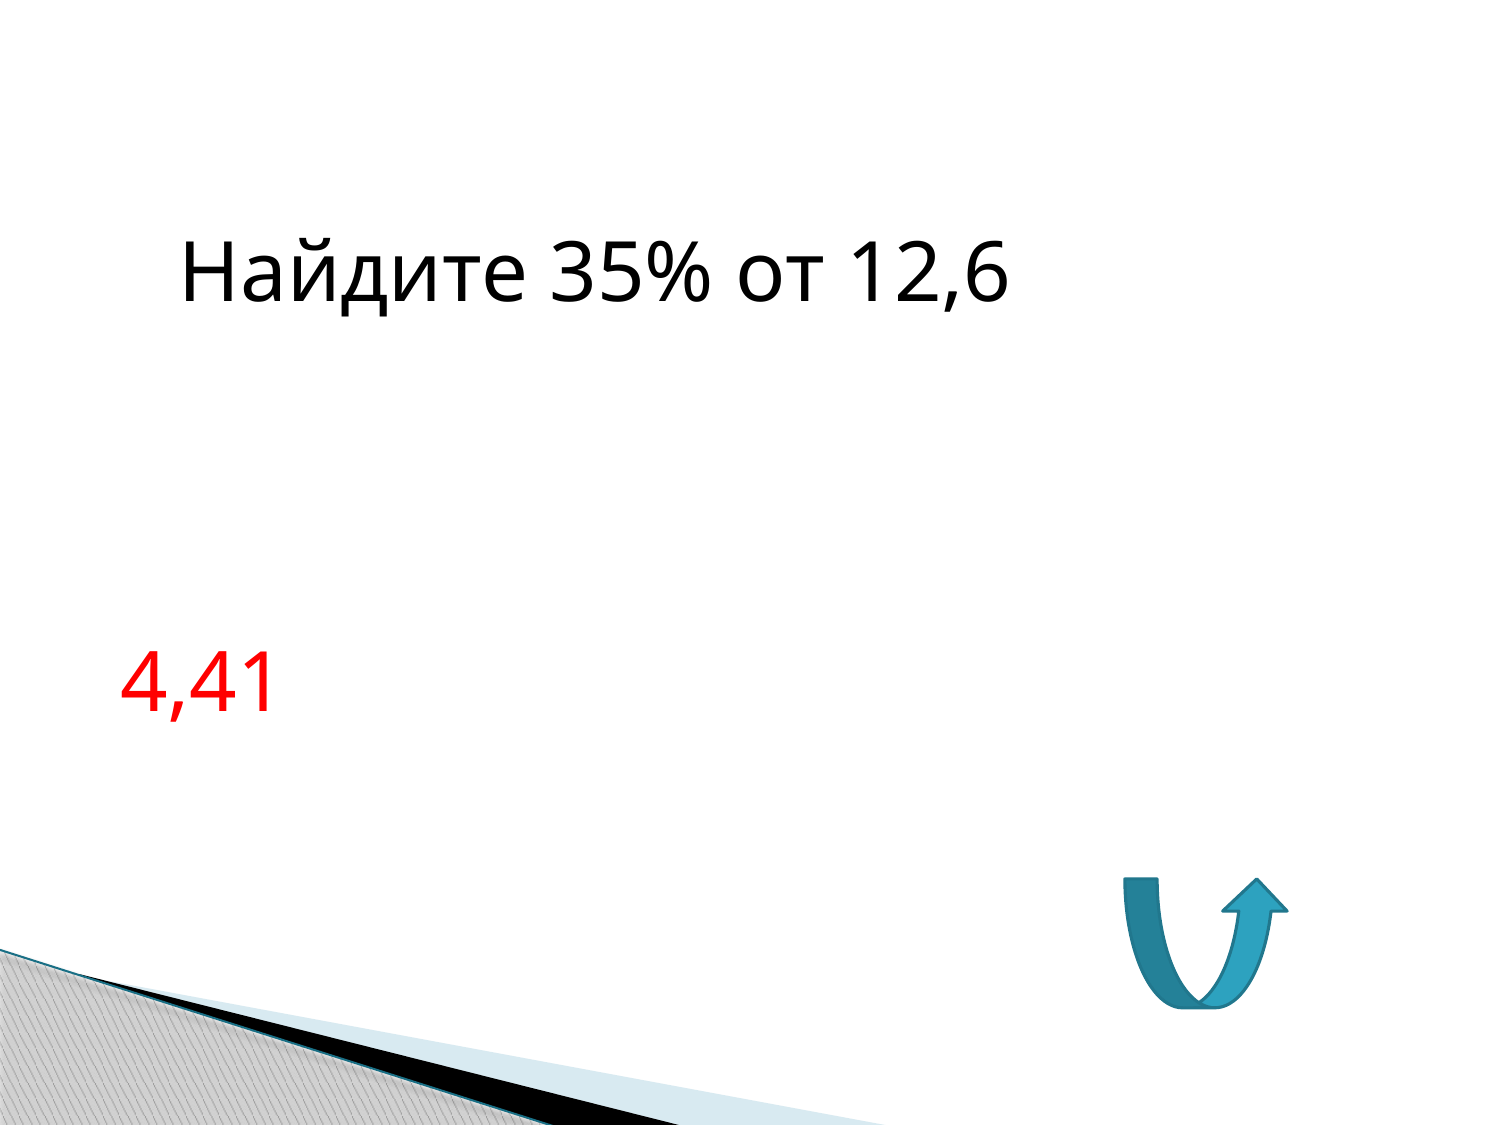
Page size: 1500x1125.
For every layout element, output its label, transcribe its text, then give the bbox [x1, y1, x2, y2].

text_box Найдите 35% от 12,6 [163, 210, 1289, 326]
text_box [1123, 877, 1289, 1010]
text_box 4,41 [105, 621, 727, 736]
